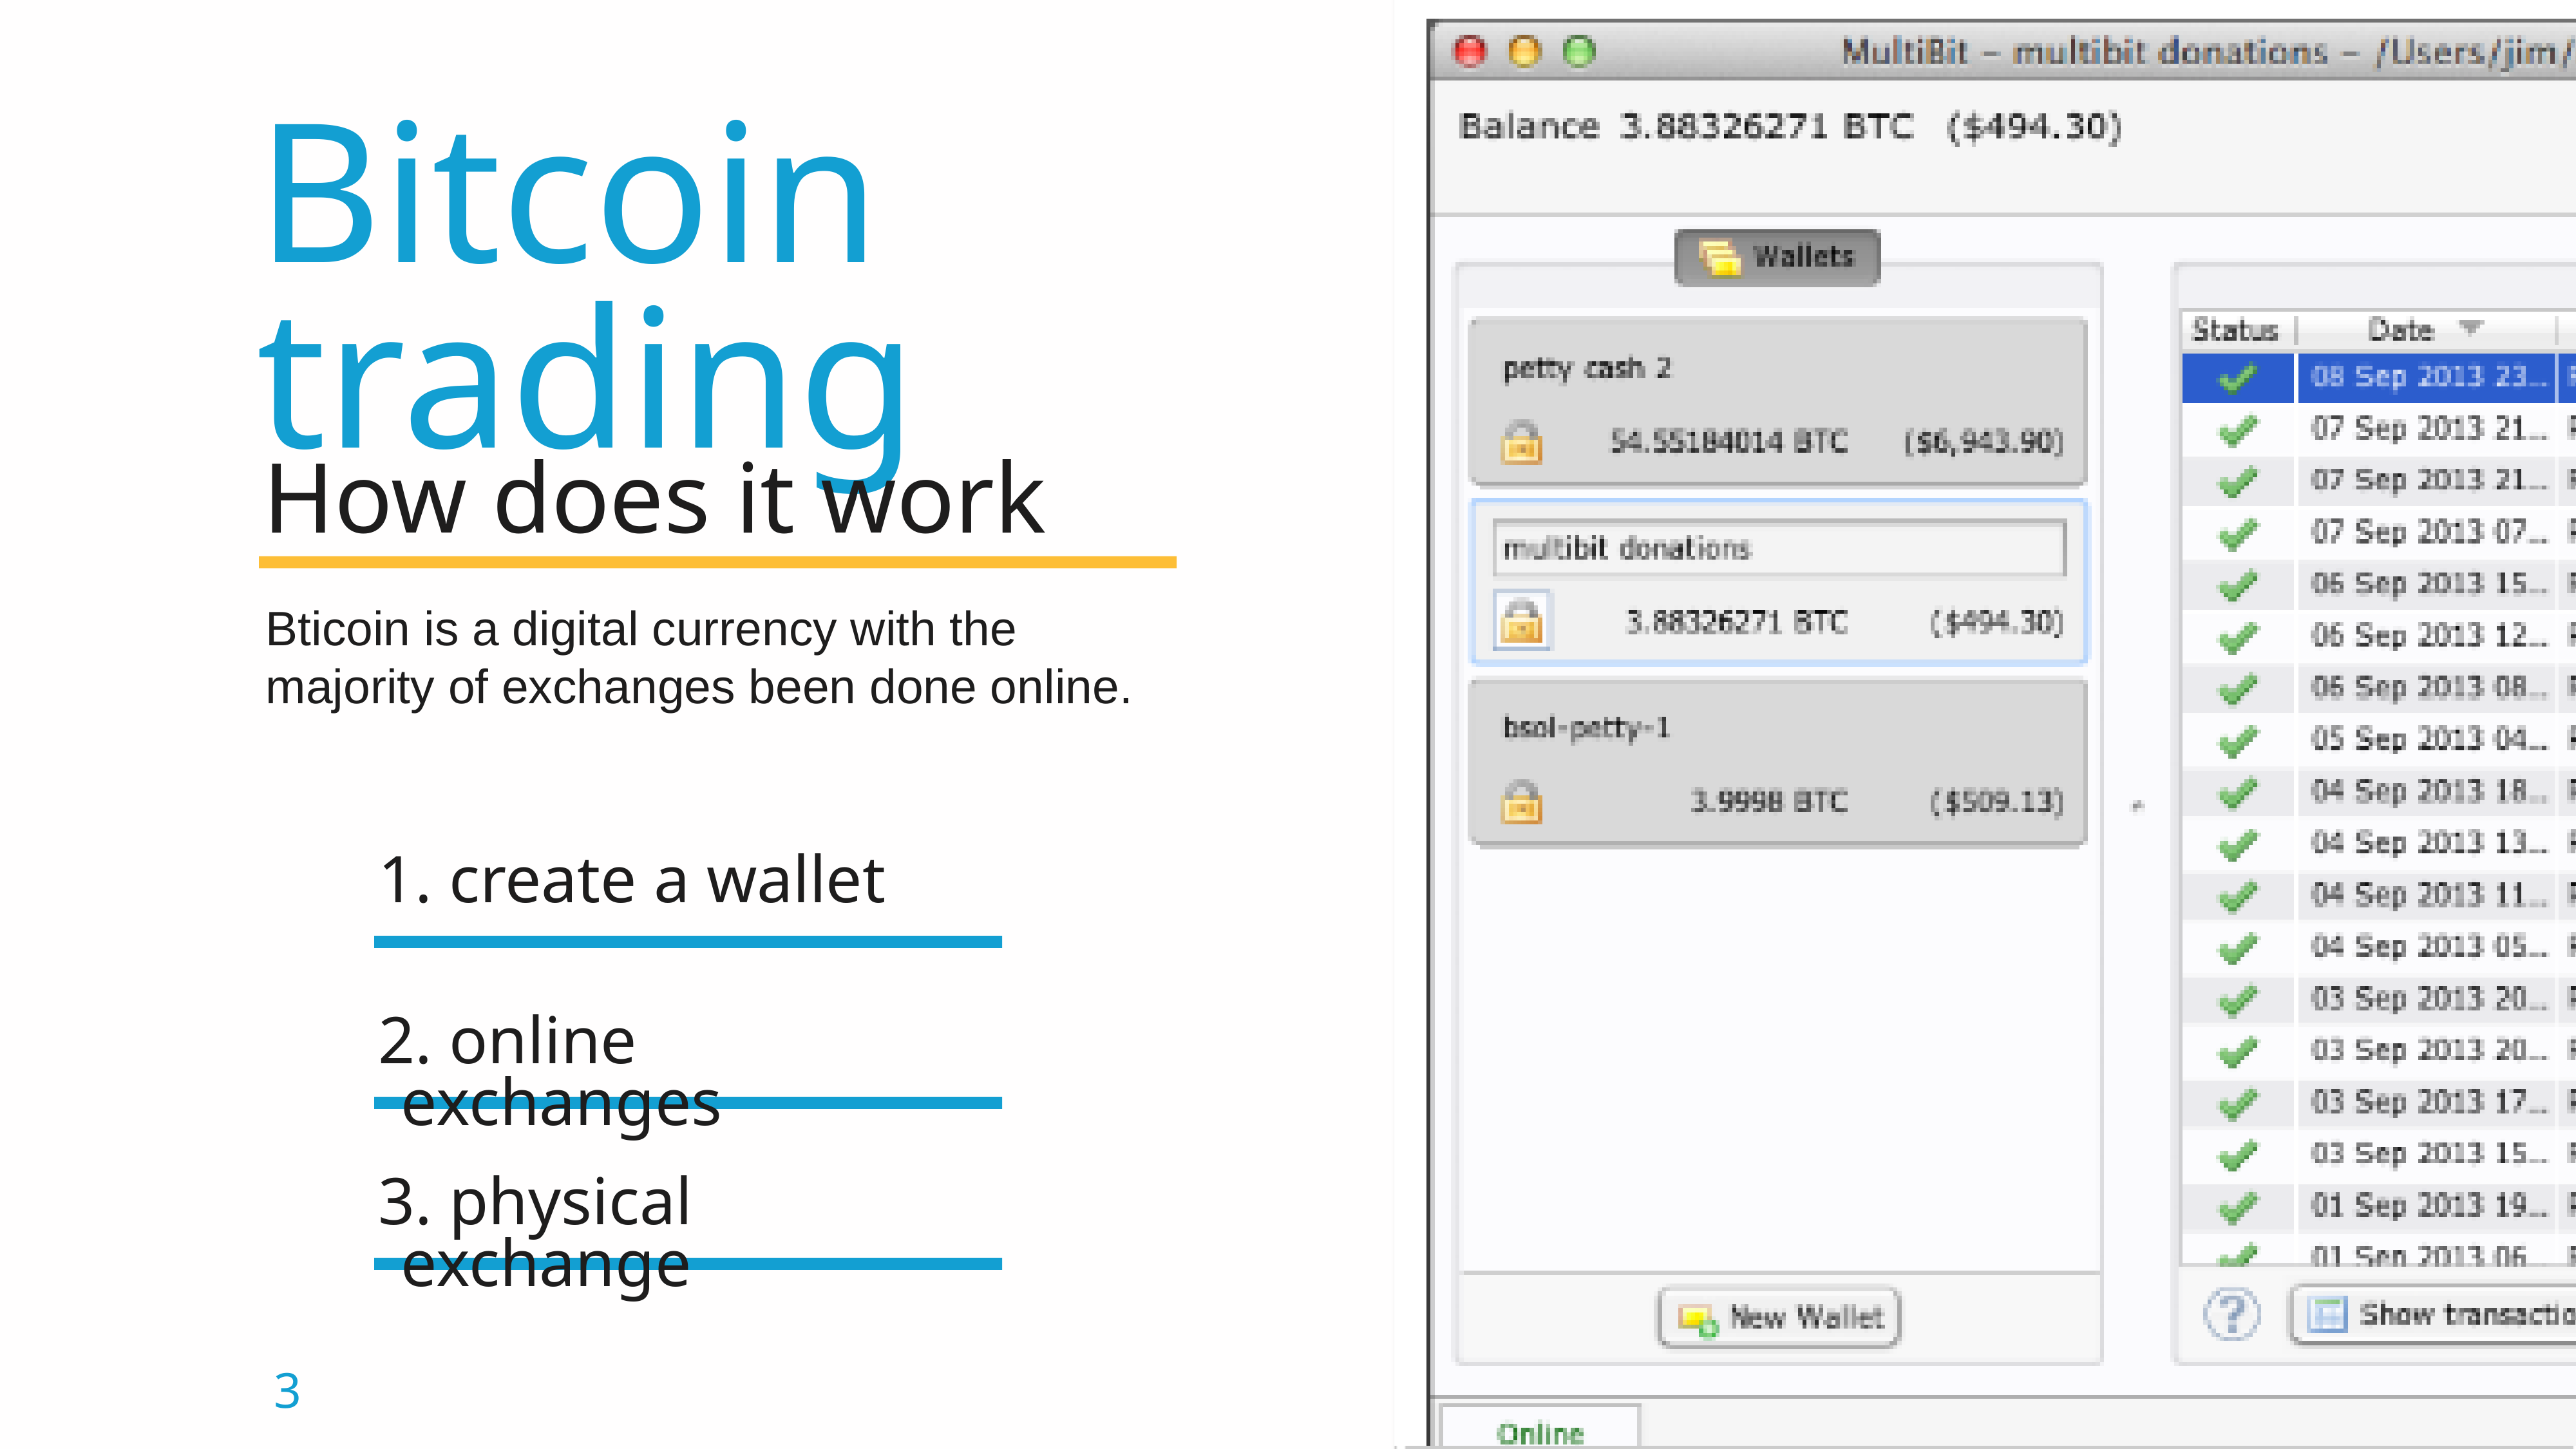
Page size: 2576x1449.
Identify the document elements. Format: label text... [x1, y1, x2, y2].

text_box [258, 459, 1184, 770]
picture [1394, 0, 2576, 1449]
slide_number 3 [264, 1355, 315, 1424]
text_box Bitcoin trading [256, 114, 1368, 259]
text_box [374, 1175, 1003, 1273]
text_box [374, 1014, 1003, 1112]
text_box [374, 853, 1003, 951]
